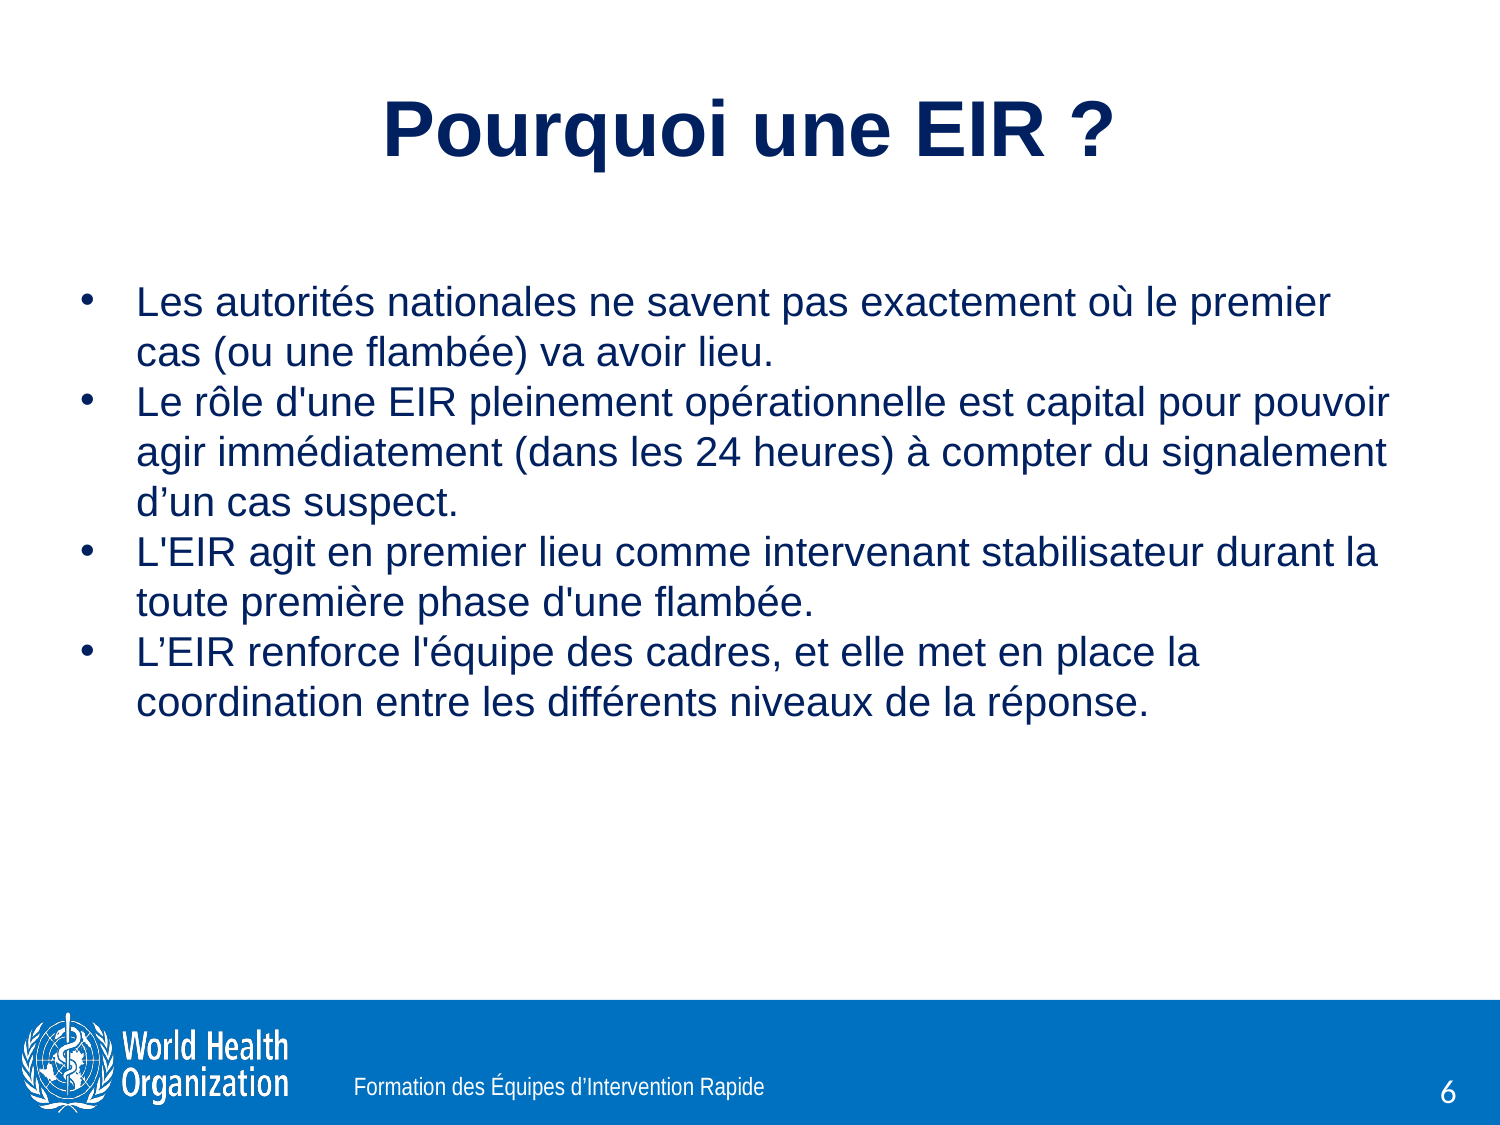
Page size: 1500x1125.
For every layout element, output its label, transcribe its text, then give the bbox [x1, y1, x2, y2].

picture [21, 1012, 288, 1113]
list Les autorités nationales ne savent pas exactement où le premier cas (ou une flambée) va avoir lieu. Le rôle d'une EIR pleinement opérationnelle est capital pour pouvoir agir immédiatement (dans les 24 heures) à compter du signalement d’un cas suspect. L'EIR agit en premier lieu comme intervenant stabilisateur durant la toute première phase d'une flambée. L’EIR renforce l'équipe des cadres, et elle met en place la coordination entre les différents niveaux de la réponse. [64, 267, 1415, 882]
title Pourquoi une EIR ? [0, 30, 1500, 219]
